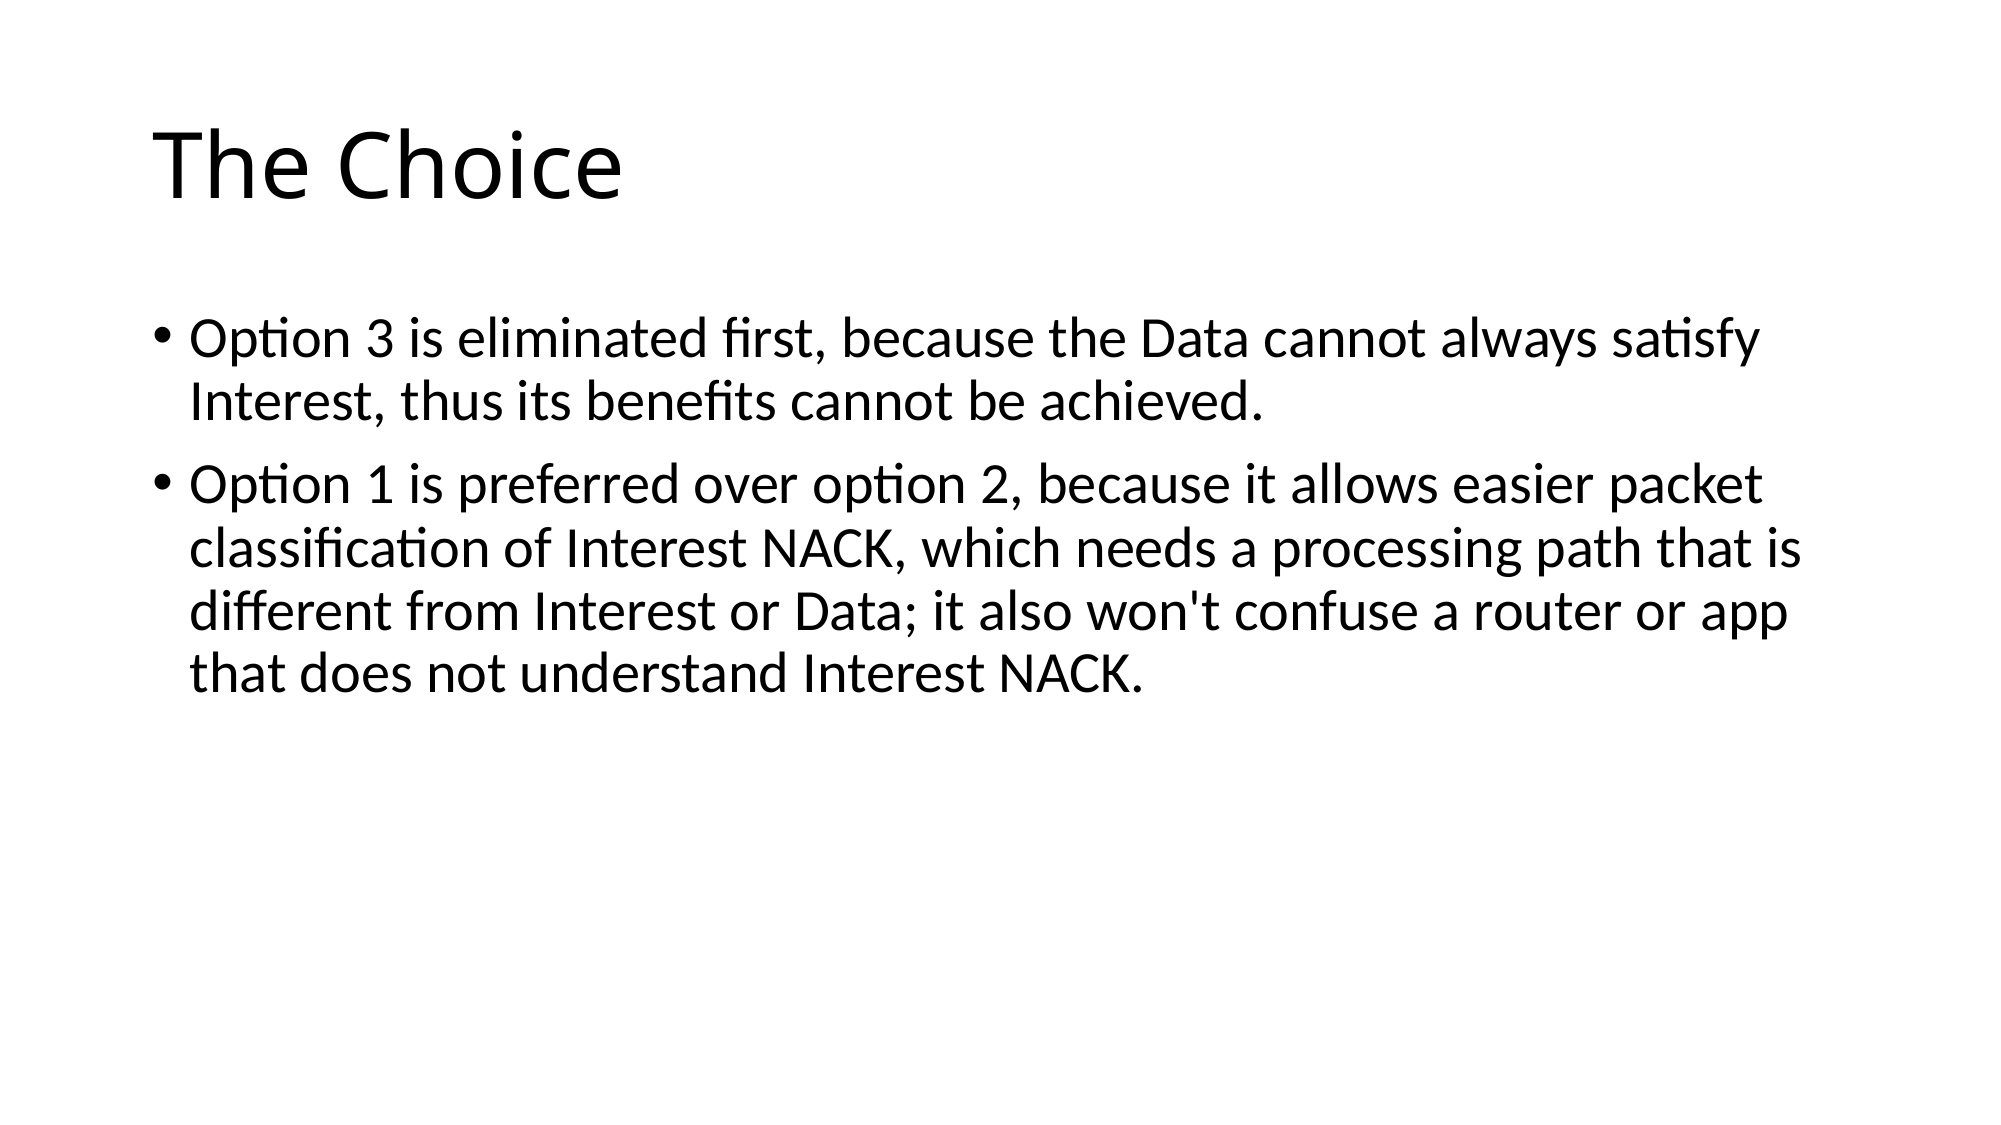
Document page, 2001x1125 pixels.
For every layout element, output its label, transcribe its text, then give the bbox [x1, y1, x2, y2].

list Option 3 is eliminated first, because the Data cannot always satisfy Interest, thus its benefits cannot be achieved. Option 1 is preferred over option 2, because it allows easier packet classification of Interest NACK, which needs a processing path that is different from Interest or Data; it also won't confuse a router or app that does not understand Interest NACK. [137, 299, 1863, 1014]
title The Choice [137, 59, 1863, 278]
